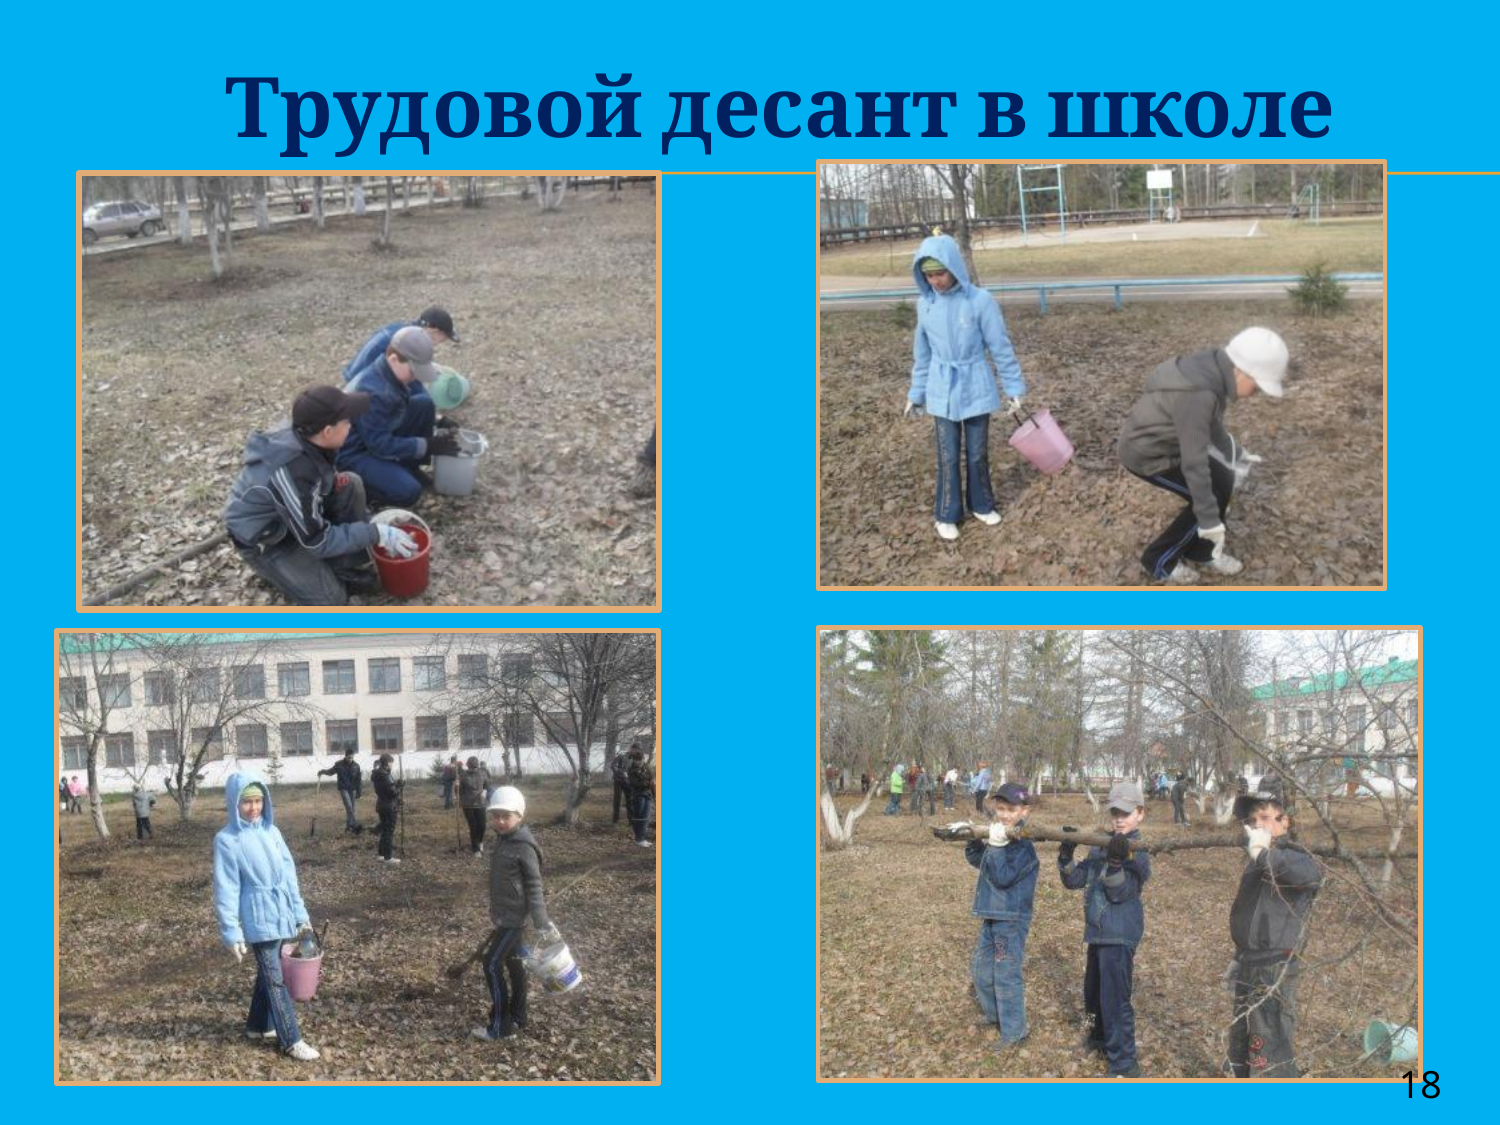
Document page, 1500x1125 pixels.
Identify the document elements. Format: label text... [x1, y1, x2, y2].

picture [819, 629, 1419, 1079]
picture [81, 175, 657, 607]
text_box 18 [1384, 1054, 1457, 1114]
picture [820, 163, 1384, 587]
picture [58, 632, 657, 1082]
text_box Трудовой десант в школе [210, 46, 1454, 162]
